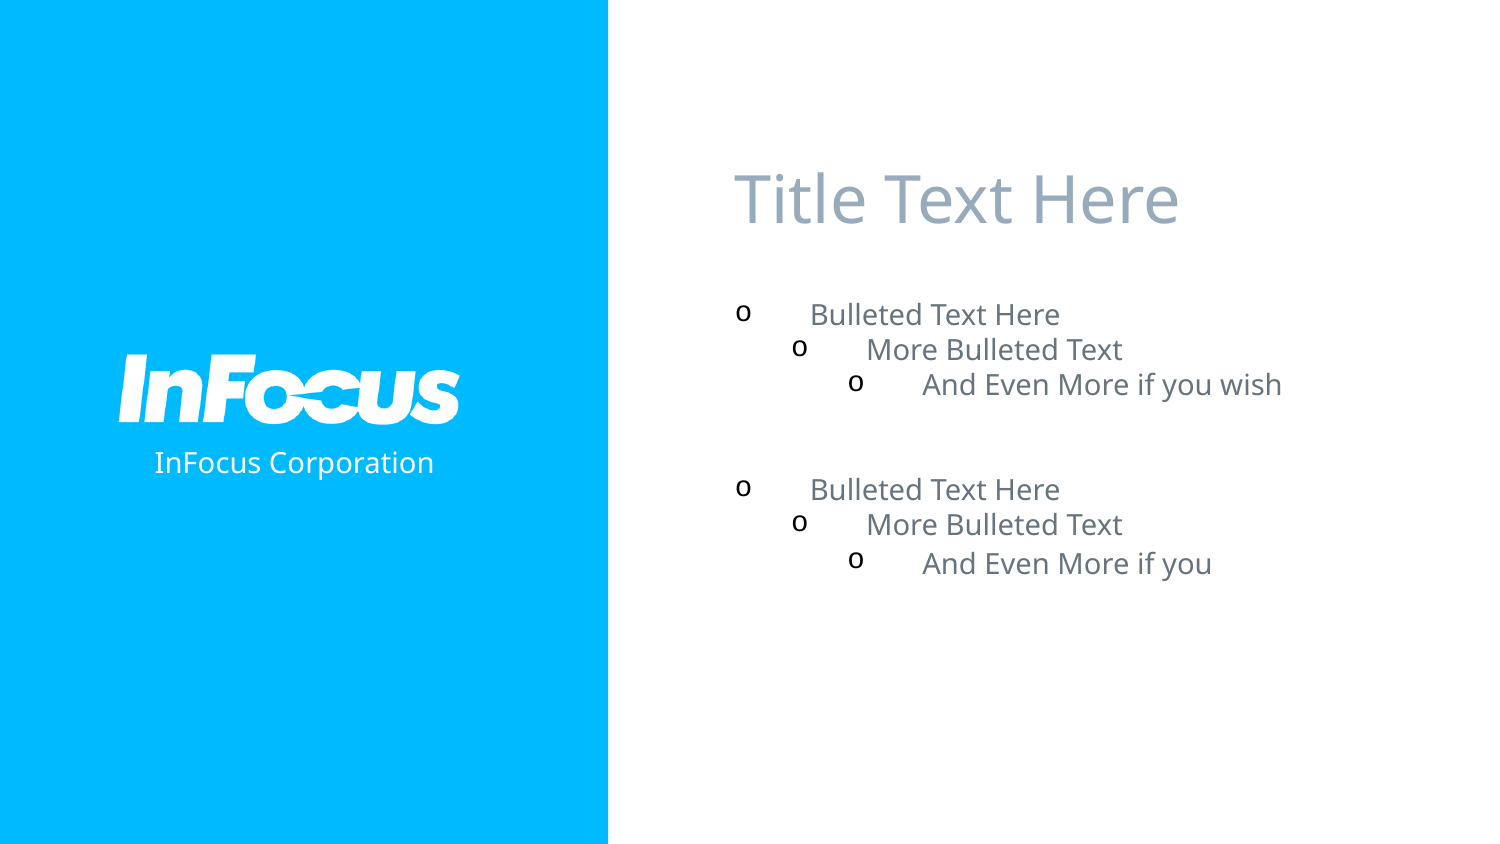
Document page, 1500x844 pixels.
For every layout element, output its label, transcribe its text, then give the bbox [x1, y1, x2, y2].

text_box Title Text Here Bulleted Text Here More Bulleted Text And Even More if you wish Bulleted Text Here More Bulleted Text And Even More if you wish [720, 149, 1500, 634]
picture [120, 355, 146, 422]
picture [246, 370, 415, 424]
picture [145, 370, 202, 422]
picture [411, 371, 458, 424]
text_box InFocus Corporation [139, 437, 450, 487]
text_box [0, 0, 610, 844]
picture [204, 355, 255, 422]
